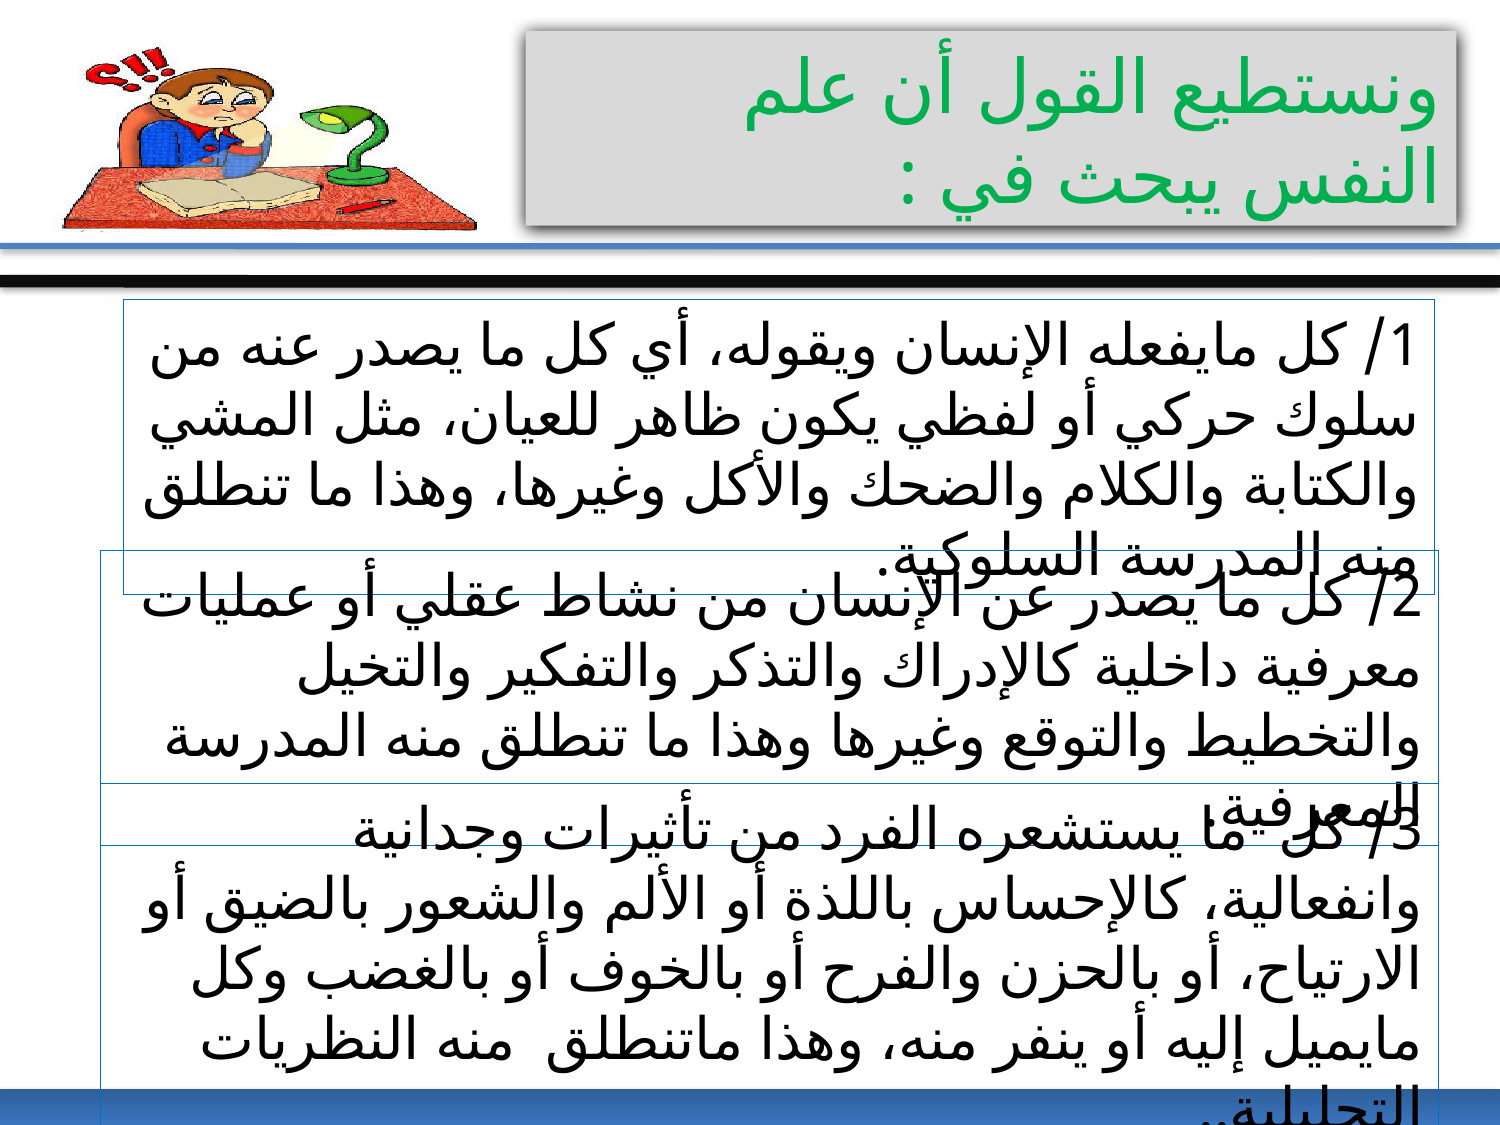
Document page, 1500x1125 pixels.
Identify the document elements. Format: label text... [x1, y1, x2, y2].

picture [40, 42, 493, 232]
text_box 2/ كل ما يصدر عن الإنسان من نشاط عقلي أو عمليات معرفية داخلية كالإدراك والتذكر والتفكير والتخيل والتخطيط والتوقع وغيرها وهذا ما تنطلق منه المدرسة المعرفية. [100, 550, 1439, 783]
text_box ونستطيع القول أن علم النفس يبحث في : [525, 30, 1457, 226]
text_box [1439, 1089, 1500, 1125]
text_box 1/ كل مايفعله الإنسان ويقوله، أي كل ما يصدر عنه من سلوك حركي أو لفظي يكون ظاهر للعيان، مثل المشي والكتابة والكلام والضحك والأكل وغيرها، وهذا ما تنطلق منه المدرسة السلوكية. [123, 299, 1435, 550]
text_box [0, 1089, 100, 1125]
text_box 3/ كل ما يستشعره الفرد من تأثيرات وجدانية وانفعالية، كالإحساس باللذة أو الألم والشعور بالضيق أو الارتياح، أو بالحزن والفرح أو بالخوف أو بالغضب وكل مايميل إليه أو ينفر منه، وهذا ماتنطلق منه النظريات التحليلية.. [100, 783, 1439, 1125]
